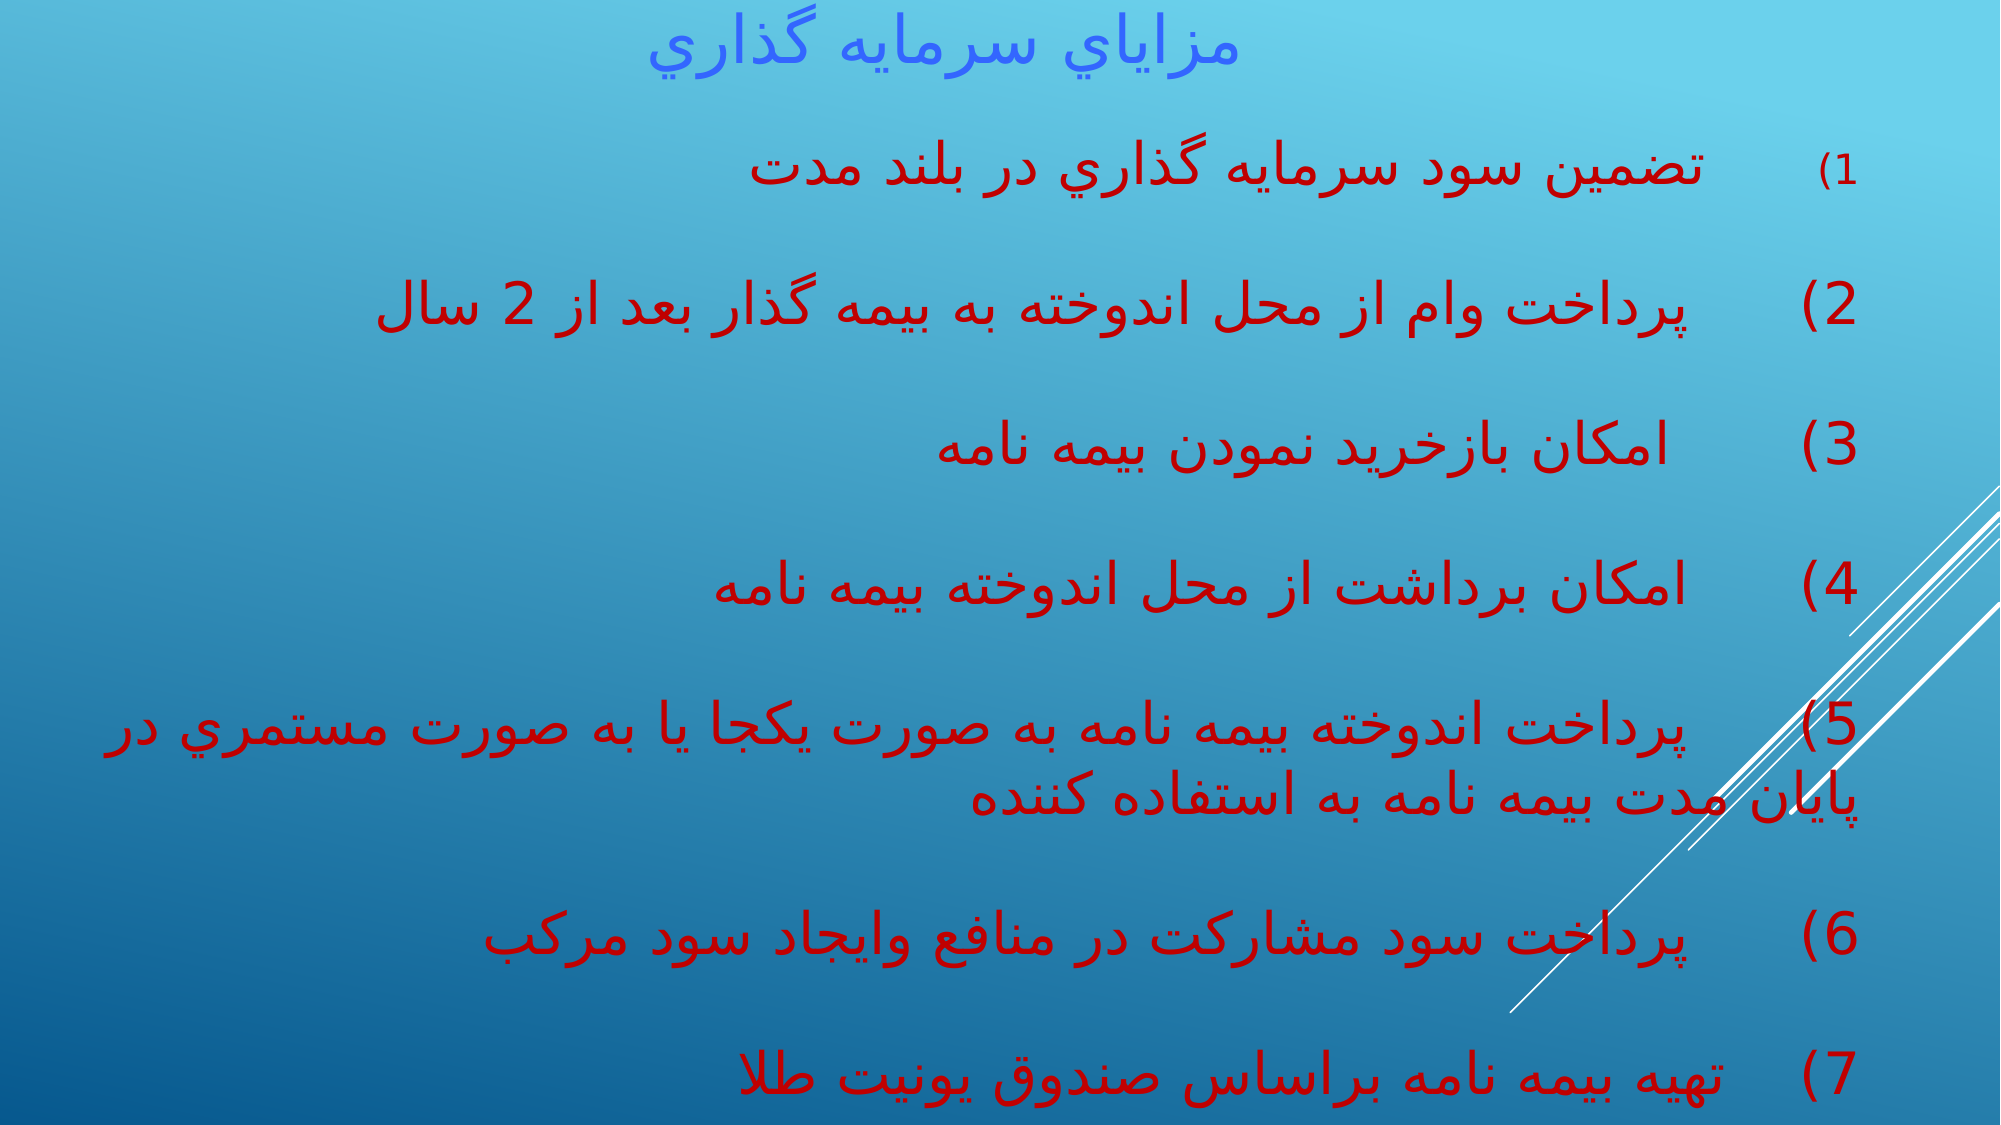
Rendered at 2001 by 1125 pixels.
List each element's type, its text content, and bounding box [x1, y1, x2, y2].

text_box مزاياي سرمايه گذاري 1) تضمين سود سرمايه گذاري در بلند مدت 2) پرداخت وام از محل اندوخته به بيمه گذار بعد از 2 سال 3) امكان بازخريد نمودن بيمه نامه 4) امکان برداشت از محل اندوخته بیمه نامه 5) پرداخت اندوخته بيمه نامه به صورت يكجا يا به صورت مستمري در پايان مدت بيمه نامه به استفاده كننده 6) پرداخت سود مشاركت در منافع وایجاد سود مرکب 7) تهیه بیمه نامه براساس صندوق یونیت طلا [14, 0, 1875, 1114]
